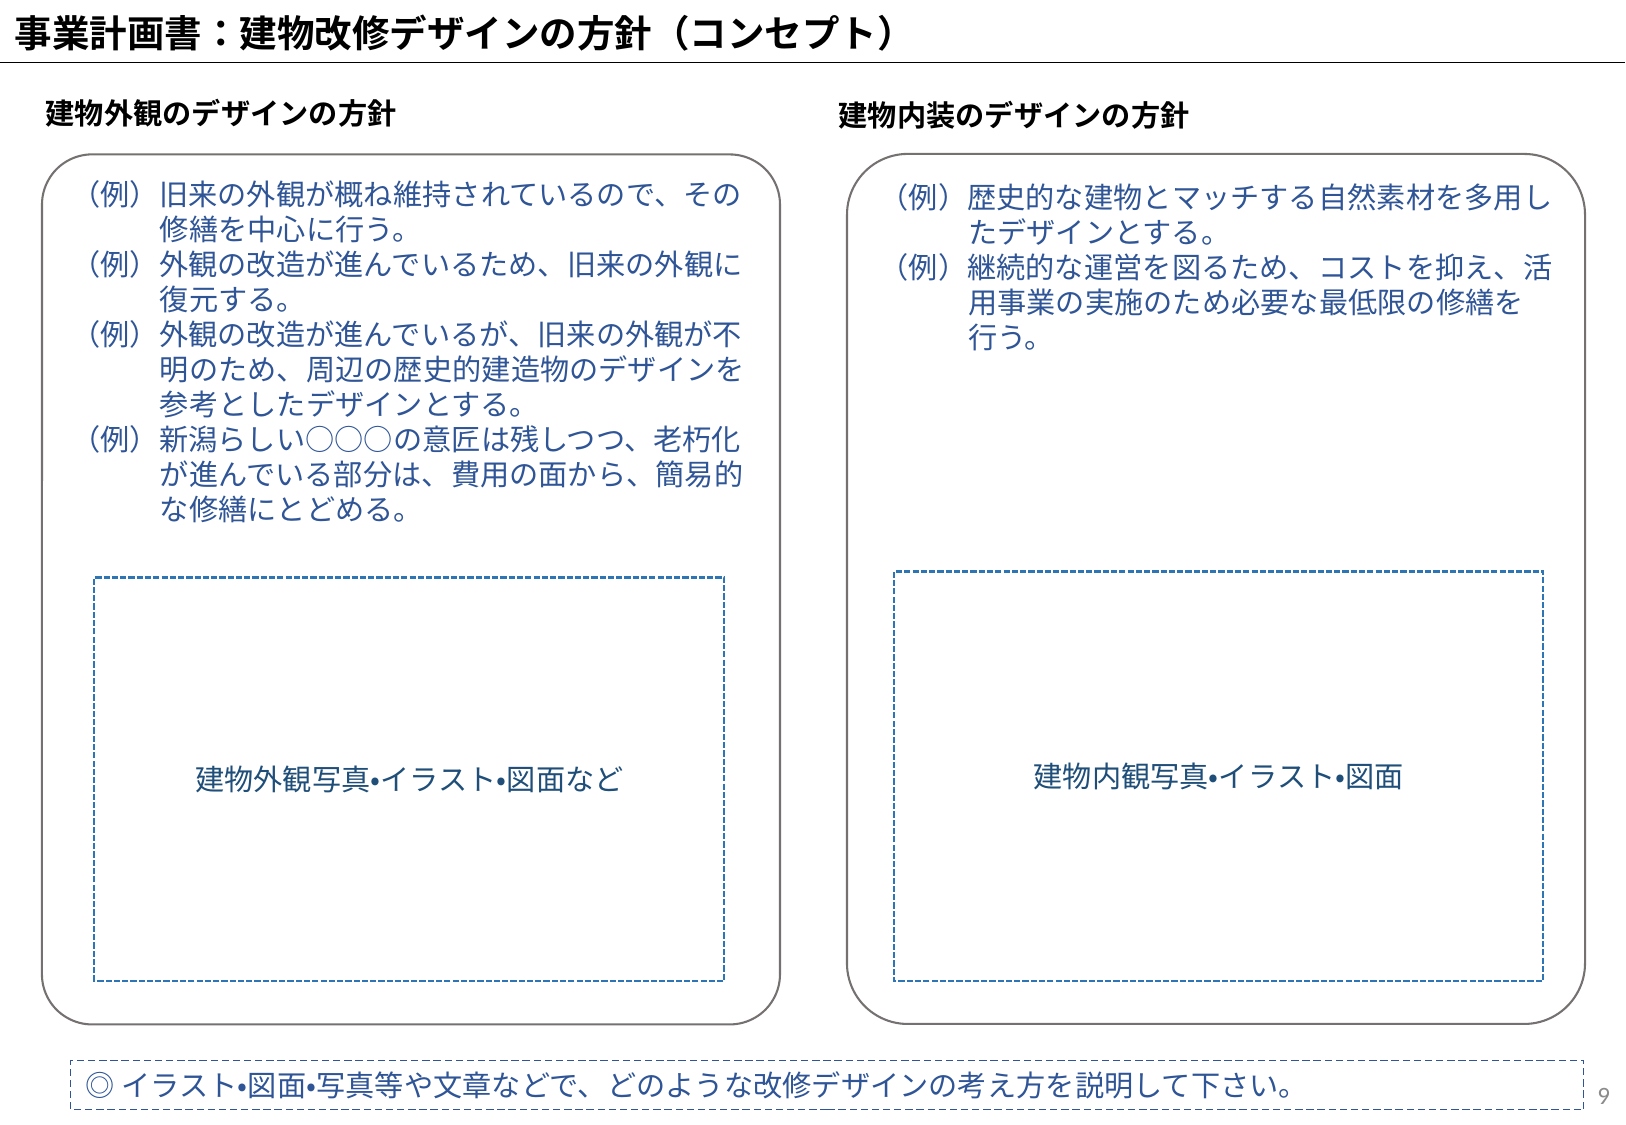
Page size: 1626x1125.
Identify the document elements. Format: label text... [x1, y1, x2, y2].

text_box 建物内装のデザインの方針 [823, 90, 1212, 140]
text_box ◎イラスト・図面・写真等や文章などで、どのような改修デザインの考え方を説明して下さい。 [70, 1060, 1584, 1110]
text_box 建物外観のデザインの方針 [30, 87, 423, 138]
text_box （例）旧来の外観が概ね維持されているので、その修繕を中心に行う。 （例）外観の改造が進んでいるため、旧来の外観に復元する。 （例）外観の改造が進んでいるが、旧来の外観が不明のため、周辺の歴史的建造物のデザインを参考としたデザインとする。 （例）新潟らしい○○○の意匠は残しつつ、老朽化が進んでいる部分は、費用の面から、簡易的な修繕にとどめる。 [40, 153, 782, 1026]
text_box 事業計画書：建物改修デザインの方針（コンセプト） [0, 2, 1173, 62]
slide_number 9 [1259, 1065, 1625, 1125]
text_box 建物内観写真・イラスト・図面 [893, 570, 1544, 982]
text_box （例）歴史的な建物とマッチする自然素材を多用したデザインとする。 （例）継続的な運営を図るため、コストを抑え、活用事業の実施のため必要な最低限の修繕を行う。 [845, 152, 1587, 1025]
text_box 建物外観写真・イラスト・図面など [93, 576, 725, 982]
